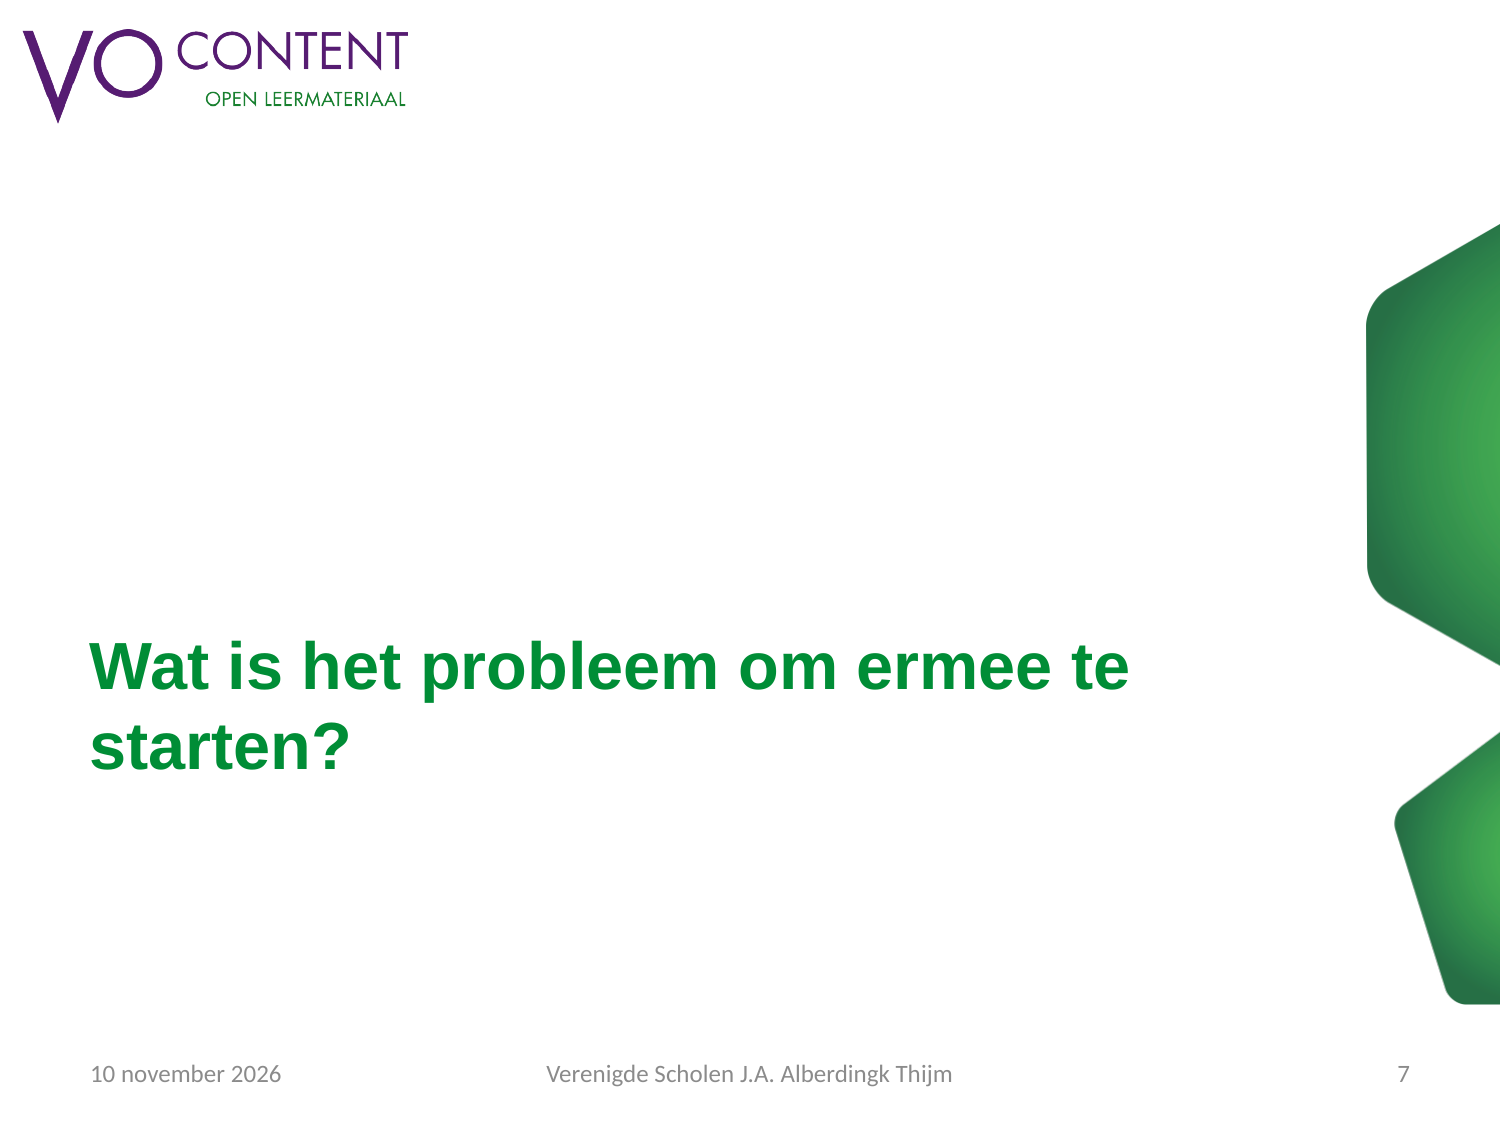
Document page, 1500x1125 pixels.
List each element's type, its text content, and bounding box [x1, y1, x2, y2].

list Wat is het probleem om ermee te starten? [75, 615, 1239, 947]
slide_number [75, 1042, 425, 1103]
picture [22, 29, 408, 124]
picture [1366, 222, 1500, 1005]
footer Verenigde Scholen J.A. Alberdingk Thijm [512, 1042, 988, 1103]
slide_number 7 [1074, 1042, 1425, 1103]
